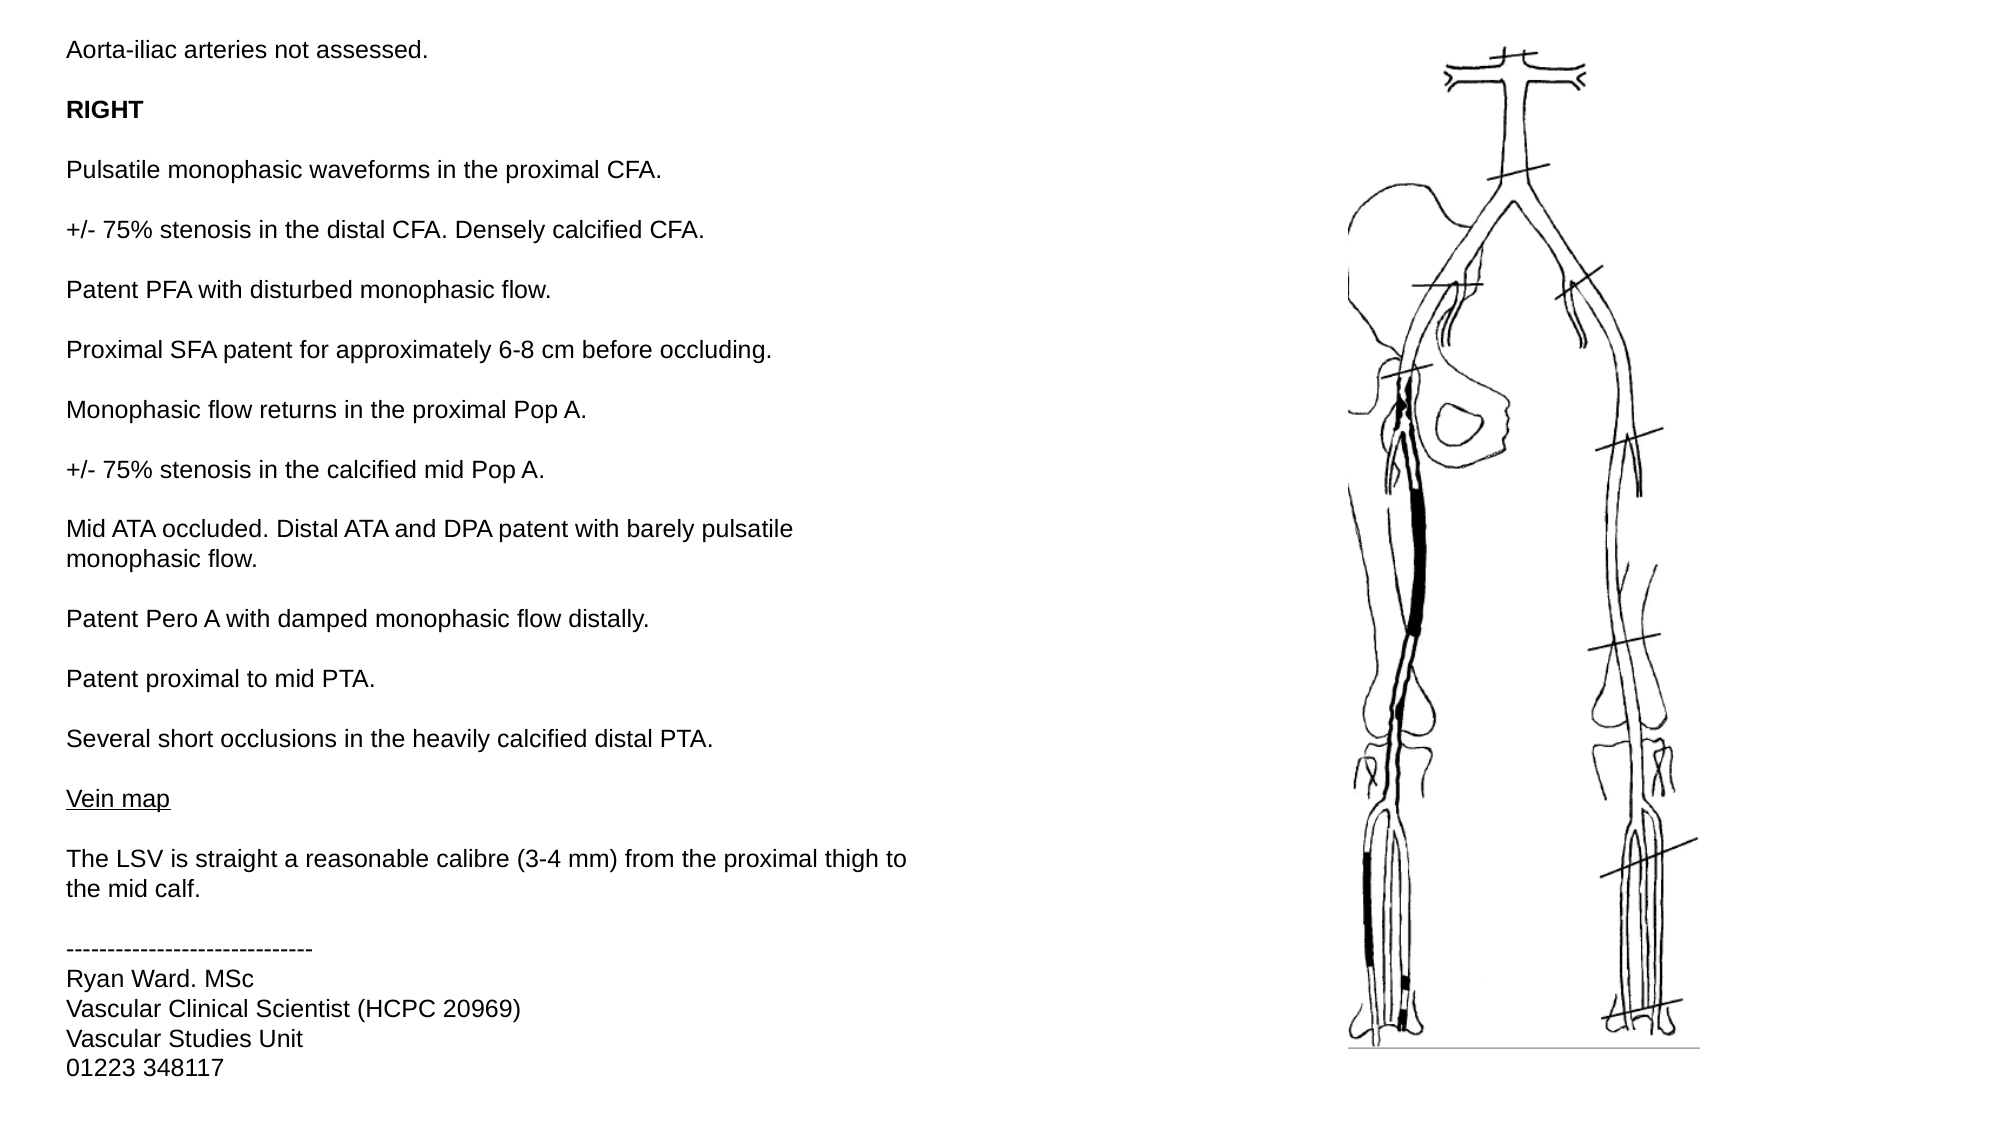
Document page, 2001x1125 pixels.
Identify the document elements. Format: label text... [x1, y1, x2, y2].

text_box Aorta-iliac arteries not assessed. RIGHT Pulsatile monophasic waveforms in the proximal CFA. +/- 75% stenosis in the distal CFA. Densely calcified CFA. Patent PFA with disturbed monophasic flow. Proximal SFA patent for approximately 6-8 cm before occluding. Monophasic flow returns in the proximal Pop A. +/- 75% stenosis in the calcified mid Pop A. Mid ATA occluded. Distal ATA and DPA patent with barely pulsatile monophasic flow. Patent Pero A with damped monophasic flow distally. Patent proximal to mid PTA. Several short occlusions in the heavily calcified distal PTA. Vein map The LSV is straight a reasonable calibre (3-4 mm) from the proximal thigh to the mid calf. ------------------------------ Ryan Ward. MSc Vascular Clinical Scientist (HCPC 20969) Vascular Studies Unit 01223 348117 [51, 26, 935, 1090]
picture [1348, 39, 1700, 1050]
